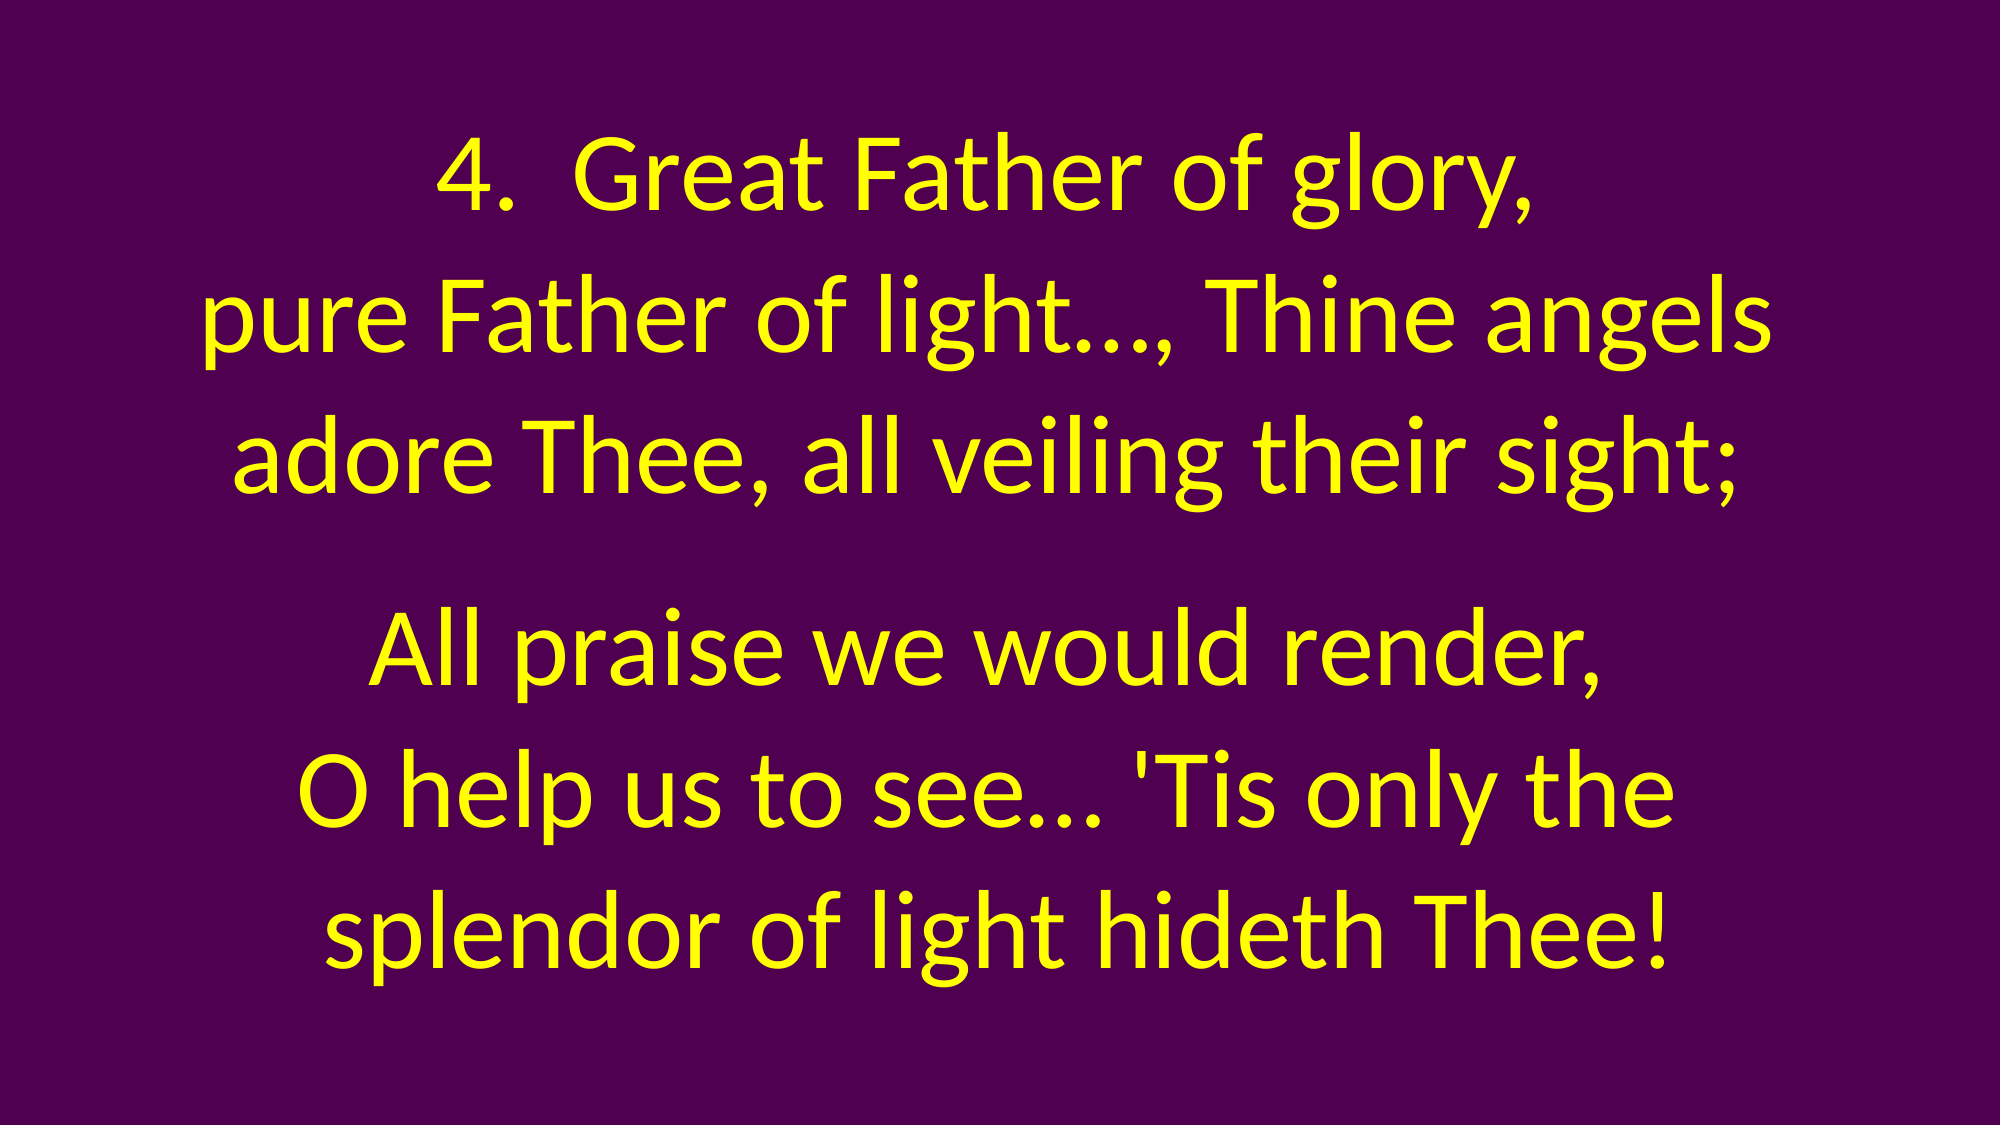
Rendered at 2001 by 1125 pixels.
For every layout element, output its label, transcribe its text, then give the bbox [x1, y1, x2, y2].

text_box 4. Great Father of glory, pure Father of light…, Thine angels adore Thee, all veiling their sight; All praise we would render, O help us to see… 'Tis only the splendor of light hideth Thee! [0, 83, 2000, 999]
